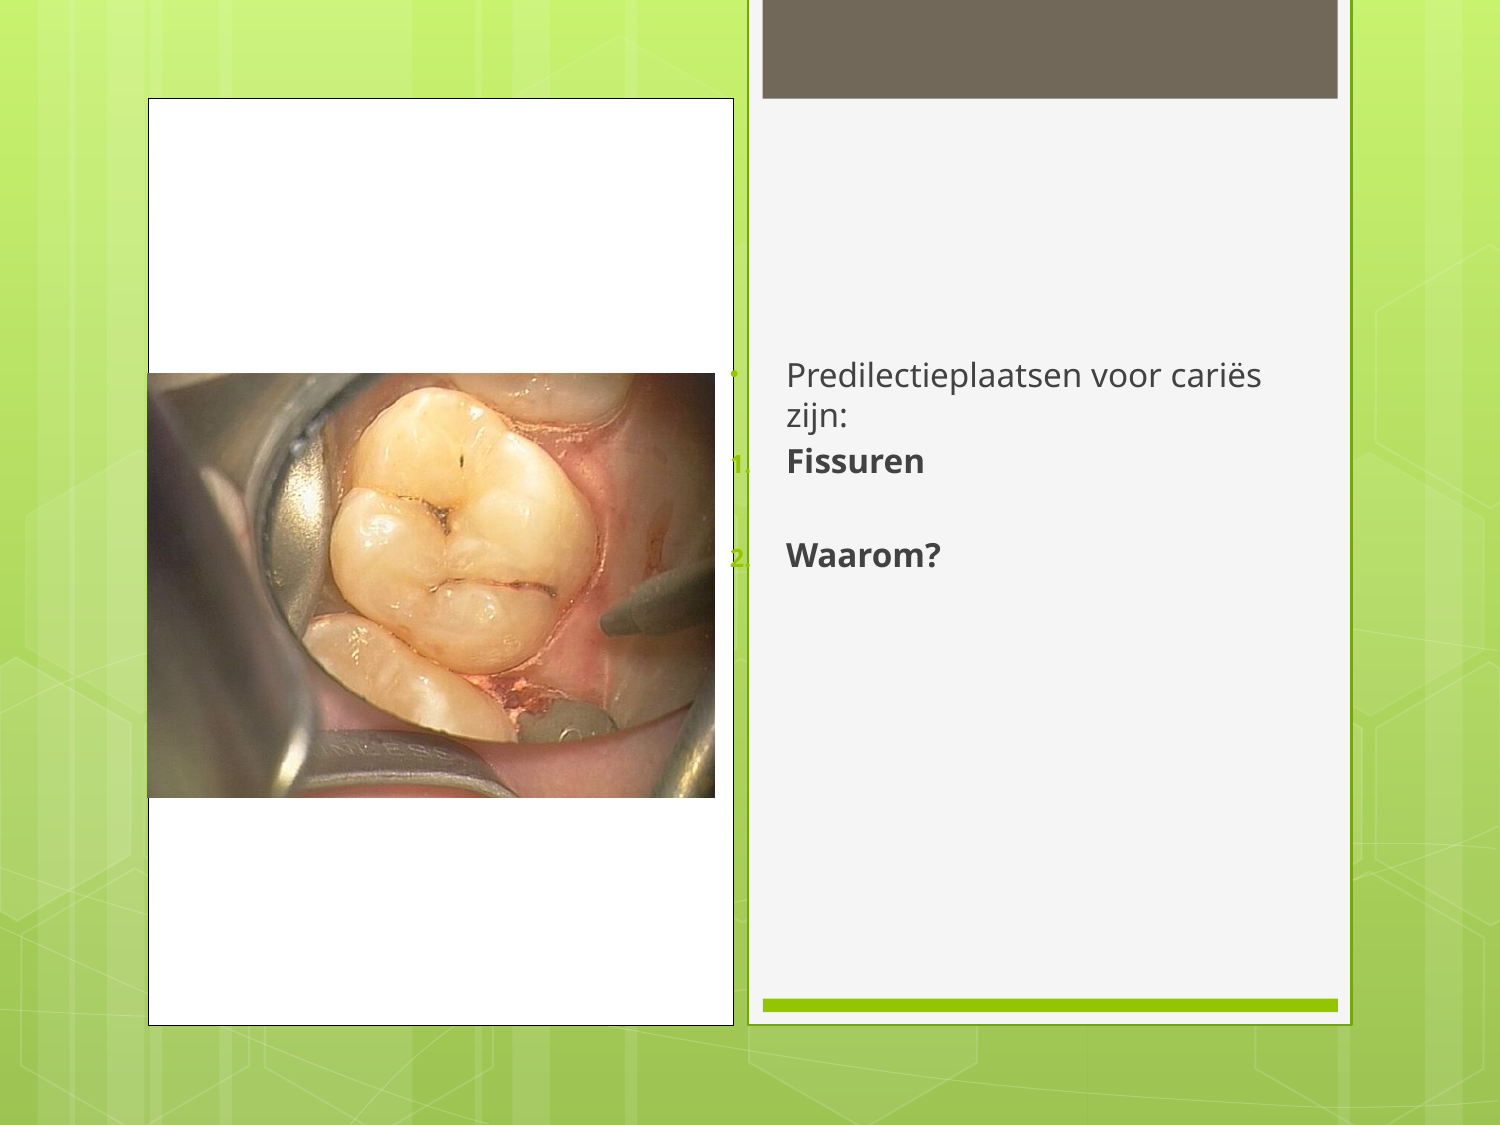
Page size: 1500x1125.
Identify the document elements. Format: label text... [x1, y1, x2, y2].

picture [147, 373, 716, 799]
list Predilectieplaatsen voor cariës zijn: Fissuren Waarom? [714, 113, 1319, 916]
